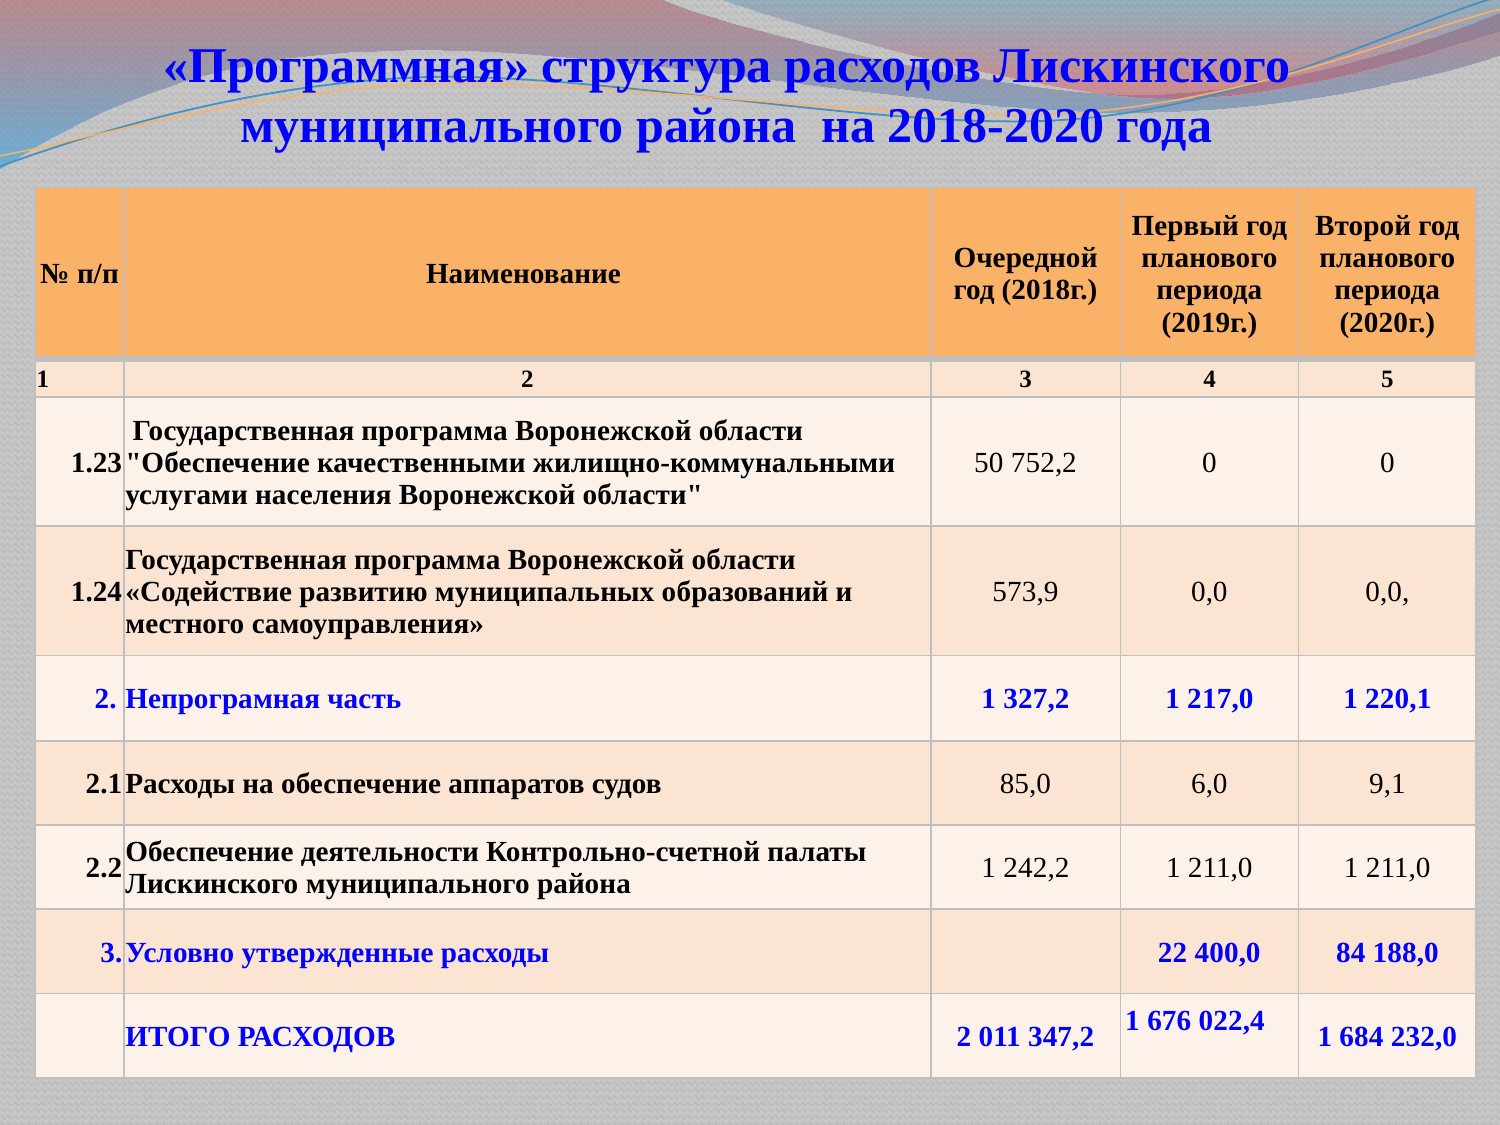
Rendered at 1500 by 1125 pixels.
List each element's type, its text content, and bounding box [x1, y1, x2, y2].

table_header Первый год планового периода (2019г.) [1121, 188, 1298, 356]
table_cell 1 676 022,4 [1121, 994, 1298, 1077]
table_cell Обеспечение деятельности Контрольно-счетной палаты Лискинского муниципального района [125, 826, 930, 908]
table_cell 1 327,2 [932, 656, 1120, 740]
table_cell 1 217,0 [1121, 656, 1298, 740]
table_cell 2 011 347,2 [932, 994, 1120, 1077]
table_cell 1 684 232,0 [1299, 994, 1475, 1077]
table_cell ИТОГО РАСХОДОВ [125, 994, 930, 1077]
table_cell Расходы на обеспечение аппаратов судов [125, 742, 930, 824]
table_cell Непрограмная часть [125, 656, 930, 740]
table_cell 2.2 [36, 826, 123, 908]
table_cell 2 [125, 362, 930, 396]
table_cell 1 211,0 [1299, 826, 1475, 908]
table_header № п/п [36, 188, 123, 356]
table_cell 573,9 [932, 527, 1120, 655]
table_header Наименование [125, 188, 930, 356]
table_cell 1 [36, 362, 123, 396]
table_cell [932, 910, 1120, 993]
table_cell 1.24 [36, 527, 123, 655]
title «Программная» структура расходов Лискинского муниципального района на 2018-2020 года [35, 35, 1418, 153]
table_cell 50 752,2 [932, 398, 1120, 525]
table_cell 1 211,0 [1121, 826, 1298, 908]
table_cell 84 188,0 [1299, 910, 1475, 993]
table_cell 4 [1121, 362, 1298, 396]
table_cell 1 242,2 [932, 826, 1120, 908]
table_cell 22 400,0 [1121, 910, 1298, 993]
table_cell 0,0, [1299, 527, 1475, 655]
table_cell 85,0 [932, 742, 1120, 824]
table_header Очередной год (2018г.) [932, 188, 1120, 356]
table_header Второй год планового периода (2020г.) [1299, 188, 1475, 356]
table_cell 3. [36, 910, 123, 993]
table_cell 1 220,1 [1299, 656, 1475, 740]
table_cell 5 [1299, 362, 1475, 396]
table_cell 6,0 [1121, 742, 1298, 824]
table_cell 2. [36, 656, 123, 740]
table_cell 0 [1121, 398, 1298, 525]
table_cell Государственная программа Воронежской области «Содействие развитию муниципальных образований и местного самоуправления» [125, 527, 930, 655]
table_cell 0 [1299, 398, 1475, 525]
table_cell Условно утвержденные расходы [125, 910, 930, 993]
table_cell 3 [932, 362, 1120, 396]
table_cell [36, 994, 123, 1077]
table_cell 9,1 [1299, 742, 1475, 824]
table_cell Государственная программа Воронежской области "Обеспечение качественными жилищно-коммунальными услугами населения Воронежской области" [125, 398, 930, 525]
table_cell 2.1 [36, 742, 123, 824]
table_cell 1.23 [36, 398, 123, 525]
table_cell 0,0 [1121, 527, 1298, 655]
